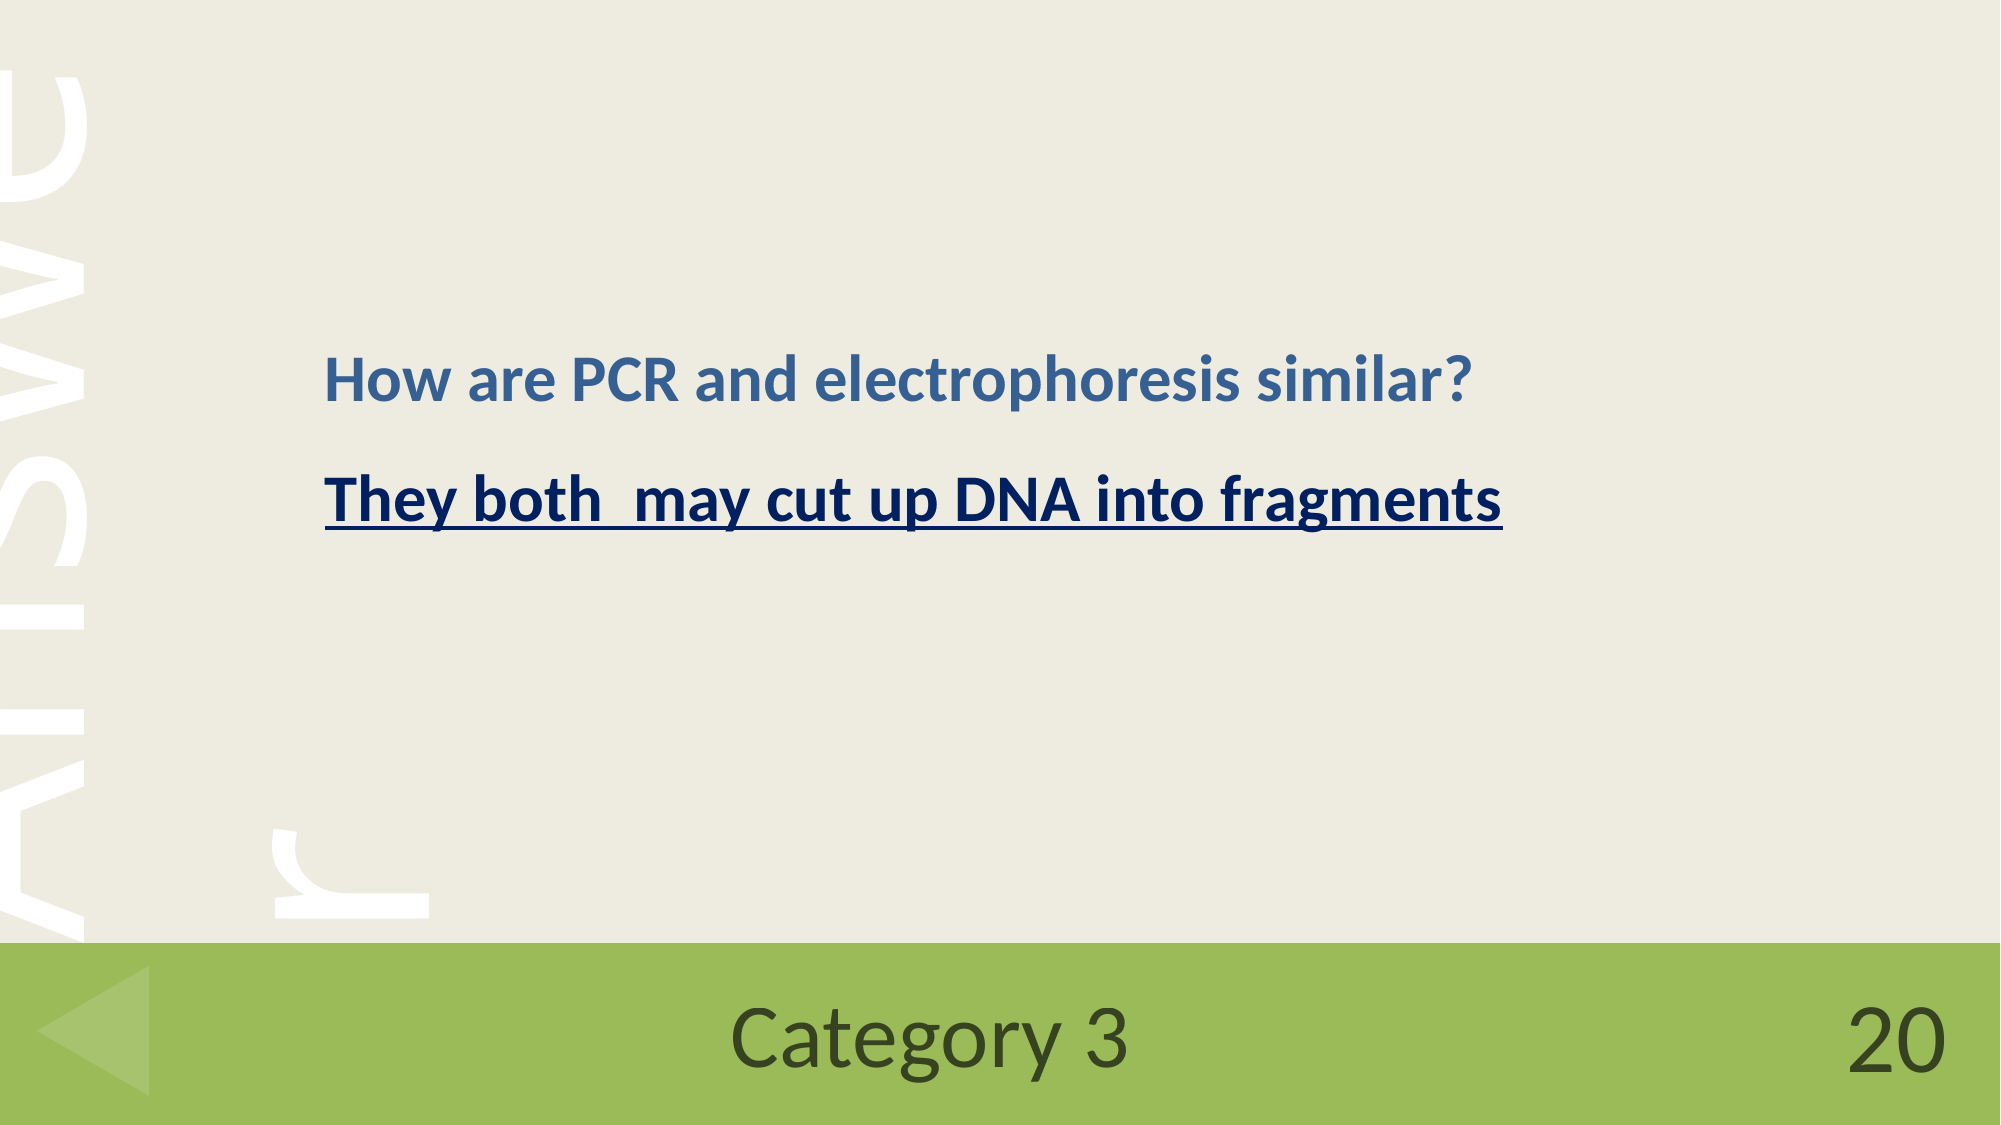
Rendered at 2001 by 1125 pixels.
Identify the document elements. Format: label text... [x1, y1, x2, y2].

title Category 3 [30, 937, 1831, 1125]
list How are PCR and electrophoresis similar? They both may cut up DNA into fragments [309, 80, 1850, 870]
list 20 [1831, 967, 1963, 1097]
